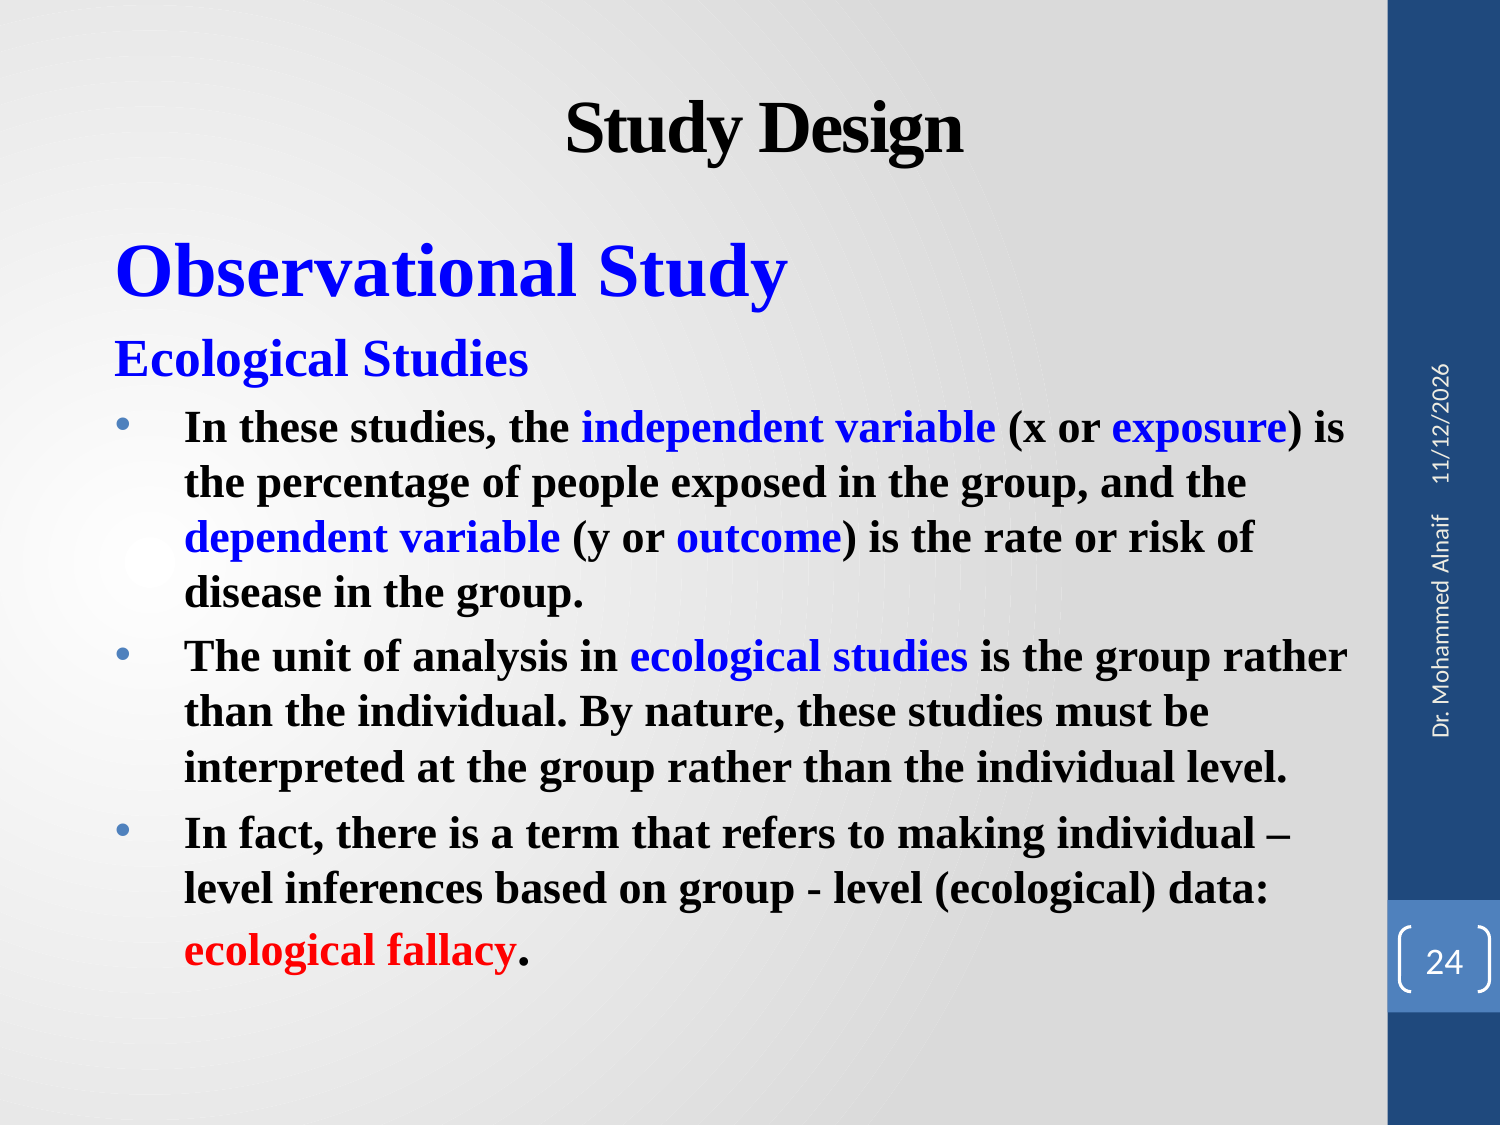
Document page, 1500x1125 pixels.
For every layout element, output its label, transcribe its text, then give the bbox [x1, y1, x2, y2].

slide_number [1408, 100, 1469, 500]
title Study Design [112, 66, 1388, 175]
footer Dr. Mohammed Alnaif [1408, 500, 1469, 889]
subtitle Observational Study Ecological Studies In these studies, the independent variable (x or exposure) is the percentage of people exposed in the group, and the dependent variable (y or outcome) is the rate or risk of disease in the group. The unit of analysis in ecological studies is the group rather than the individual. By nature, these studies must be interpreted at the group rather than the individual level. In fact, there is a term that refers to making individual – level inferences based on group - level (ecological) data: ecological fallacy. [99, 212, 1375, 1038]
slide_number 24 [1397, 925, 1492, 994]
